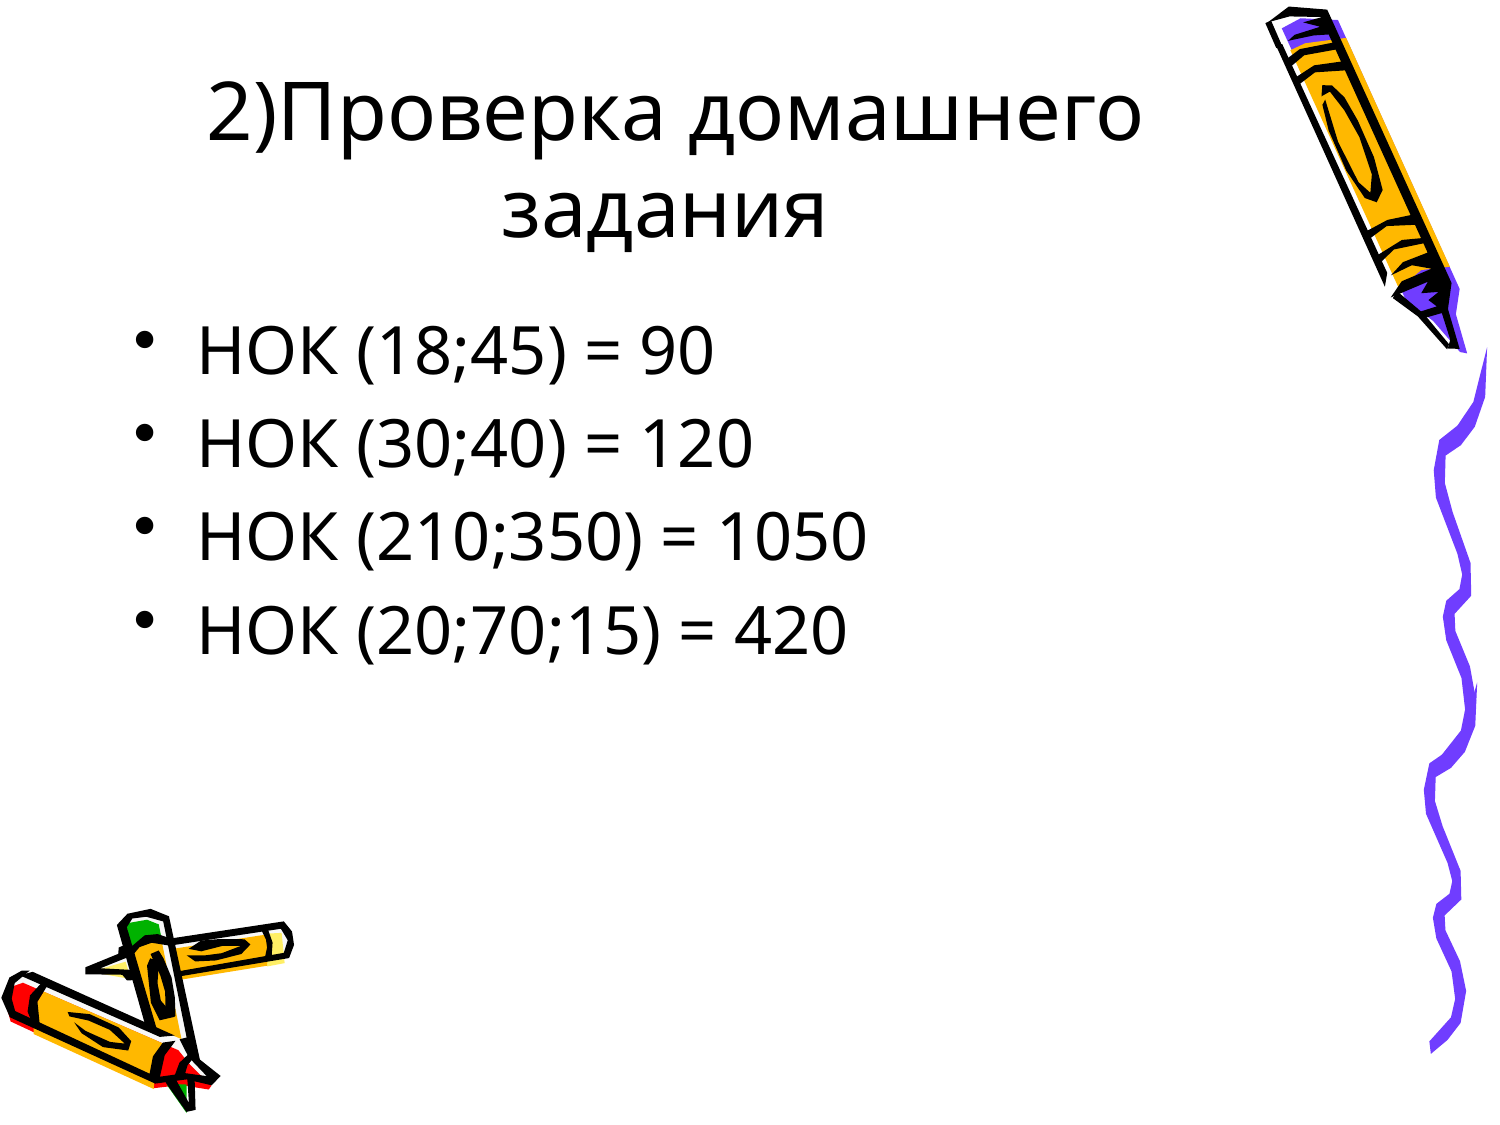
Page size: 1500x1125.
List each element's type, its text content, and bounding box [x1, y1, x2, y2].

list НОК (18;45) = 90 НОК (30;40) = 120 НОК (210;350) = 1050 НОК (20;70;15) = 420 [112, 299, 1375, 900]
title 2)Проверка домашнего задания [112, 24, 1240, 288]
